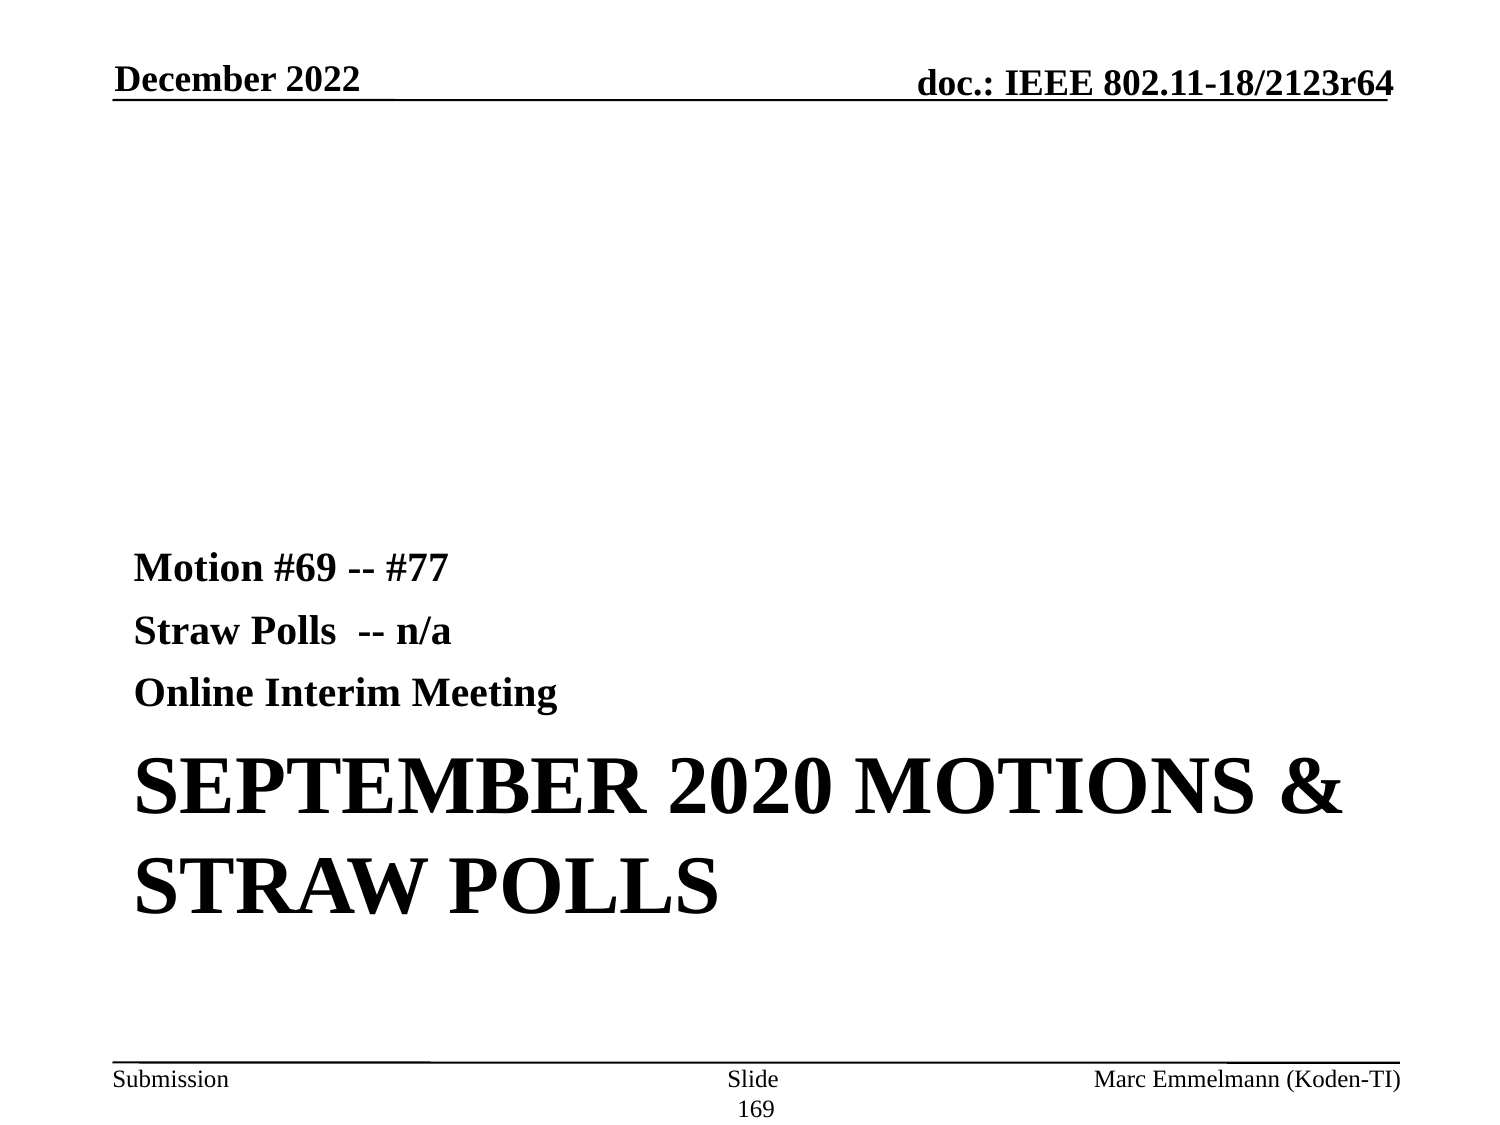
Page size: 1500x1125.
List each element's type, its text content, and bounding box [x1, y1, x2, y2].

list Motion #69 -- #77 Straw Polls -- n/a Online Interim Meeting [118, 476, 1394, 724]
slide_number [114, 54, 423, 100]
title September 2020 Motions & Straw Polls [118, 724, 1394, 947]
slide_number Slide 169 [712, 1061, 800, 1123]
footer Marc Emmelmann (Koden-TI) [878, 1061, 1402, 1093]
